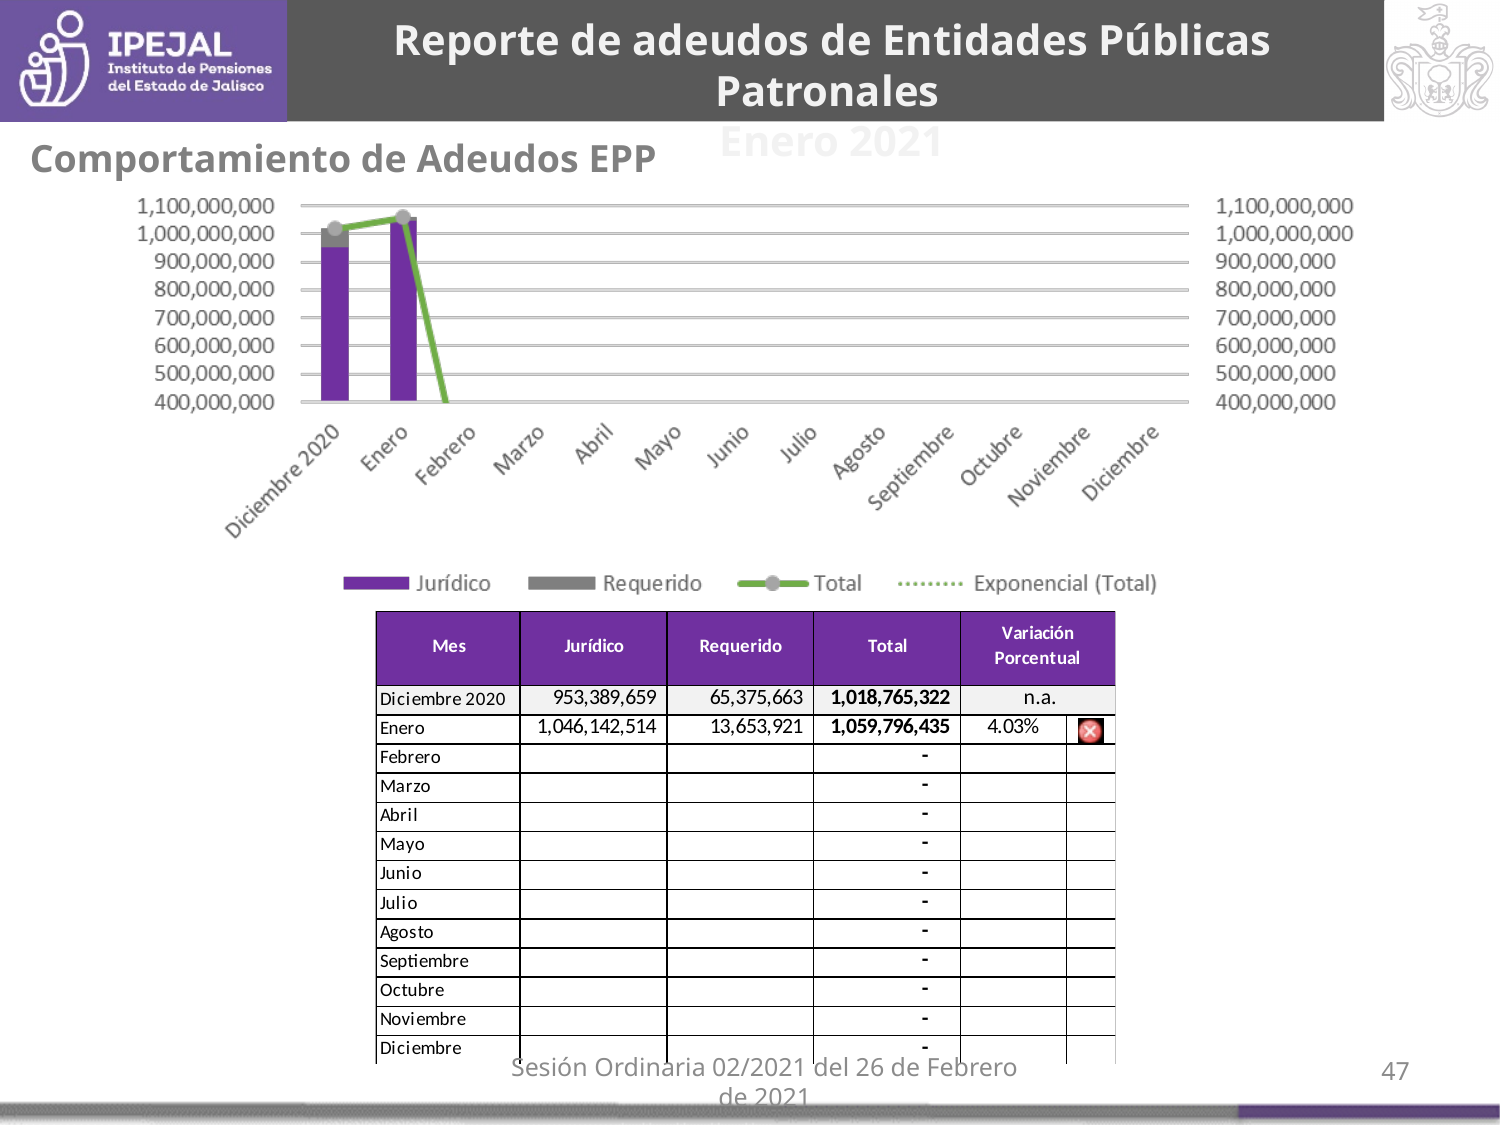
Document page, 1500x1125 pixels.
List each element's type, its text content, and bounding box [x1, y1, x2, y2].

text_box Sesión Ordinaria 02/2021 del 26 de Febrero de 2021 [483, 1064, 1046, 1112]
text_box Reporte de adeudos de Entidades Públicas Patronales Enero 2021 [271, 6, 1395, 98]
picture [0, 0, 288, 122]
slide_number 46 [1074, 1042, 1425, 1103]
picture [115, 184, 1375, 1064]
picture [0, 1096, 1500, 1125]
text_box Comportamiento de Adeudos EPP [15, 133, 1432, 202]
